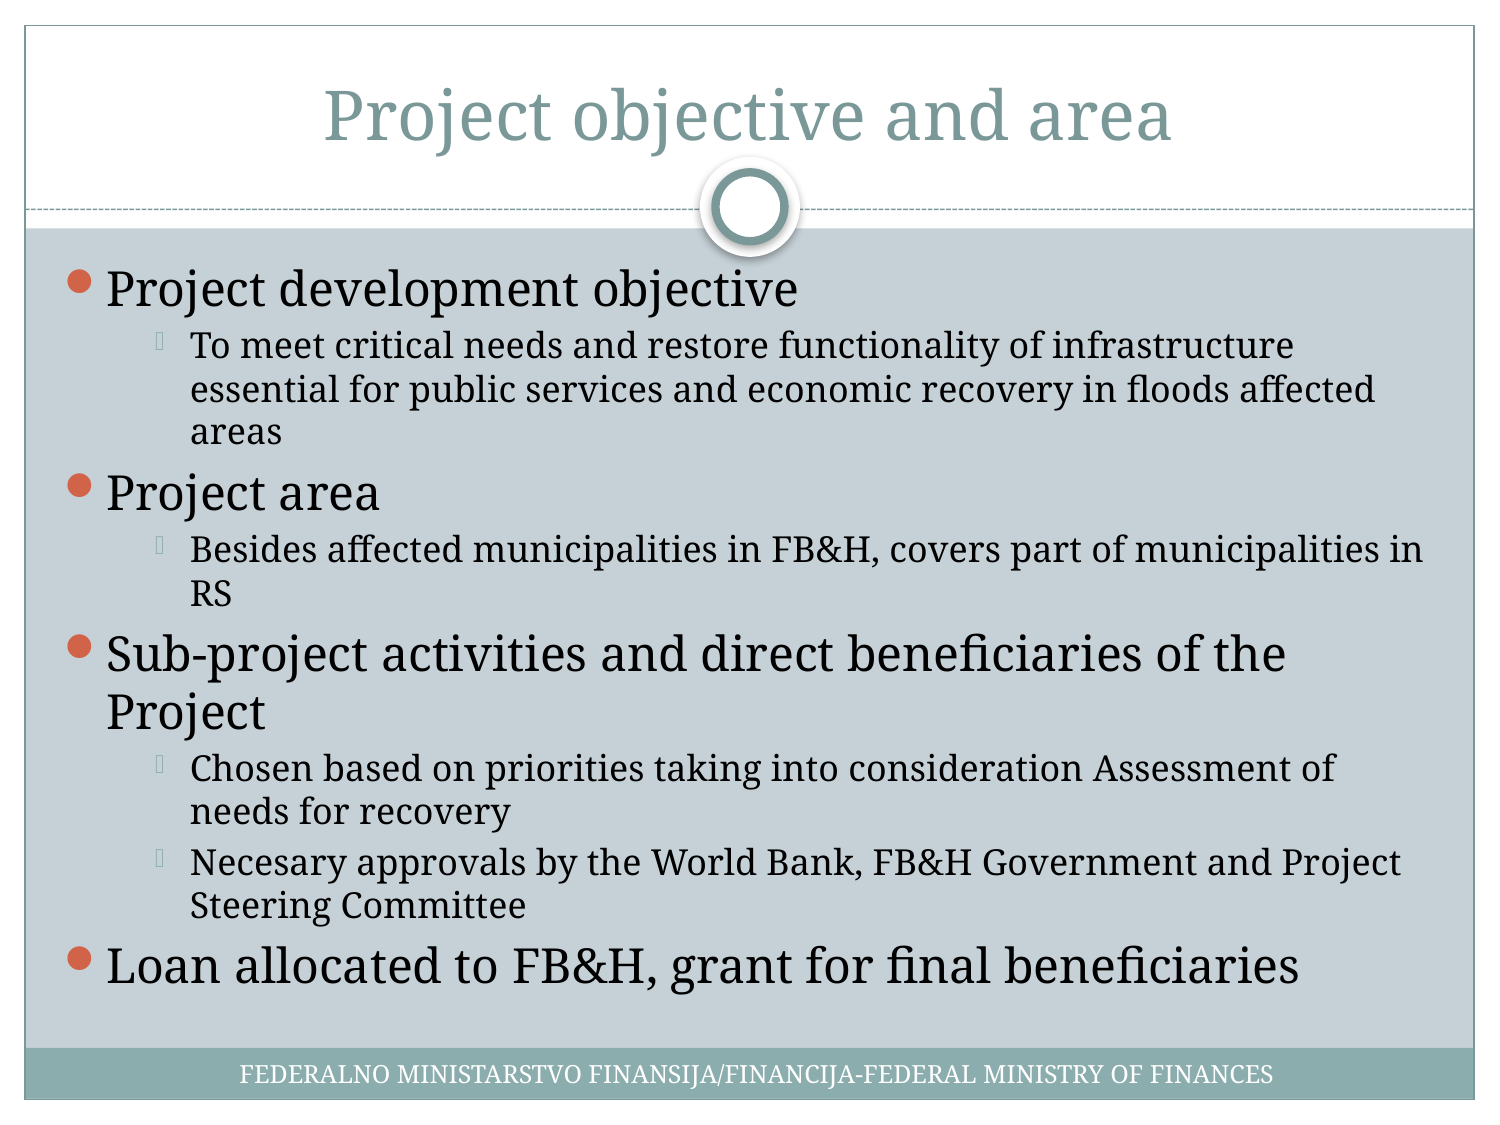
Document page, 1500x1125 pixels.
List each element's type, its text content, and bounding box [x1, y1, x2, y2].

footer FEDERALNO MINISTARSTVO FINANSIJA/FINANCIJA-FEDERAL MINISTRY OF FINANCES [50, 1051, 1465, 1112]
list Project development objective To meet critical needs and restore functionality of infrastructure essential for public services and economic recovery in floods affected areas Project area Besides affected municipalities in FB&H, covers part of municipalities in RS Sub-project activities and direct beneficiaries of the Project Chosen based on priorities taking into consideration Assessment of needs for recovery Necesary approvals by the World Bank, FB&H Government and Project Steering Committee Loan allocated to FB&H, grant for final beneficiaries [49, 250, 1445, 1001]
title Project objective and area [49, 37, 1450, 162]
